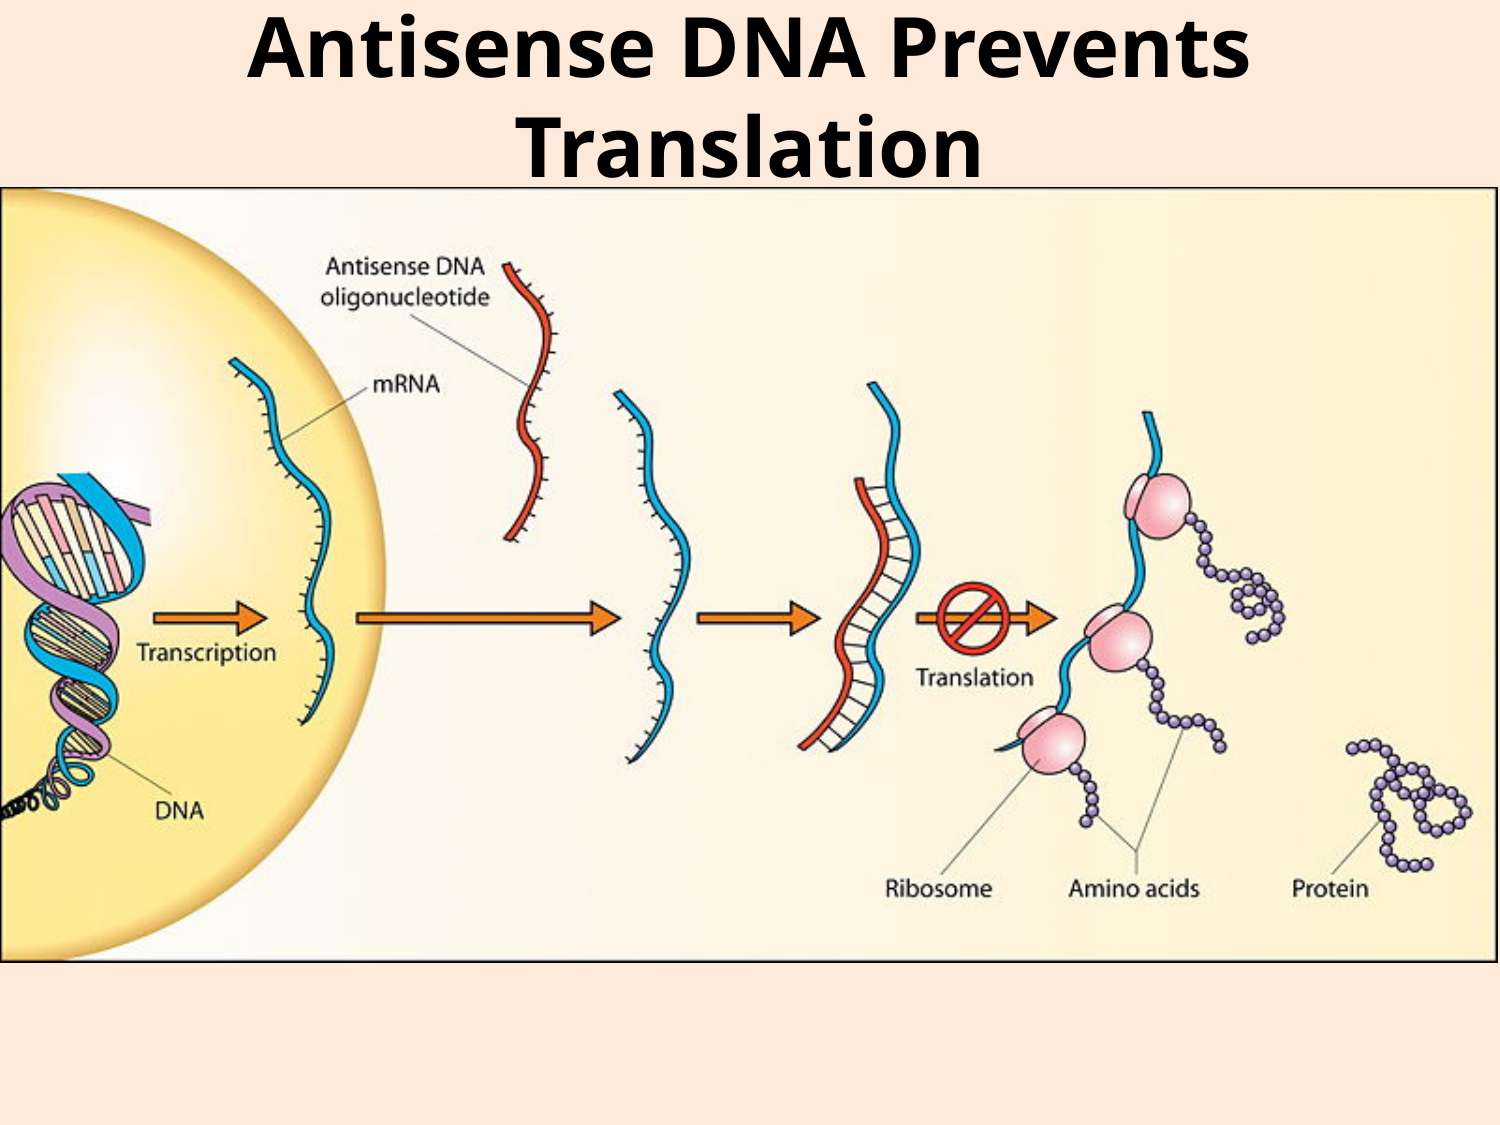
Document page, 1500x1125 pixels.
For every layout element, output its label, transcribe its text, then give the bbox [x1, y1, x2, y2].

picture [0, 187, 1498, 963]
title Antisense DNA Prevents Translation [0, 0, 1500, 188]
